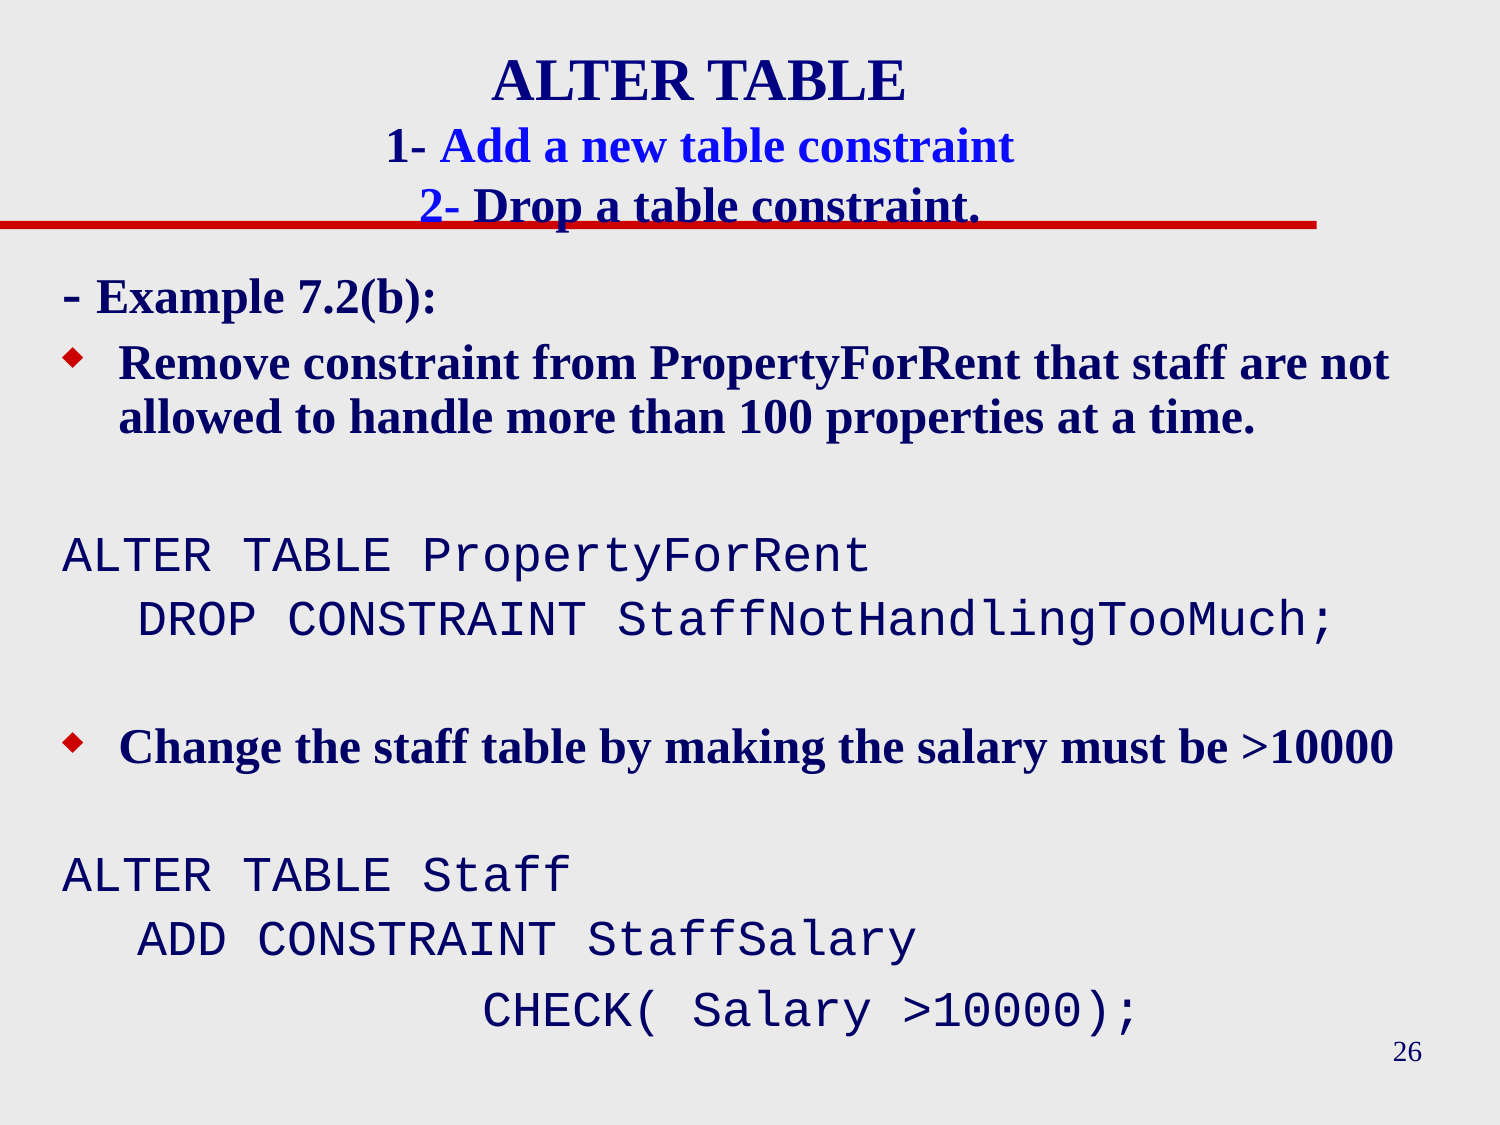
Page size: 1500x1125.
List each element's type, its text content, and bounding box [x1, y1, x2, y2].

list - Example 7.2(b): Remove constraint from PropertyForRent that staff are not allowed to handle more than 100 properties at a time. ALTER TABLE PropertyForRent DROP CONSTRAINT StaffNotHandlingTooMuch; Change the staff table by making the salary must be >10000 ALTER TABLE Staff ADD CONSTRAINT StaffSalary CHECK( Salary >10000); [46, 255, 1412, 931]
slide_number 26 [1124, 1012, 1438, 1088]
title ALTER TABLE 1- Add a new table constraint 2- Drop a table constraint. [62, 58, 1338, 241]
